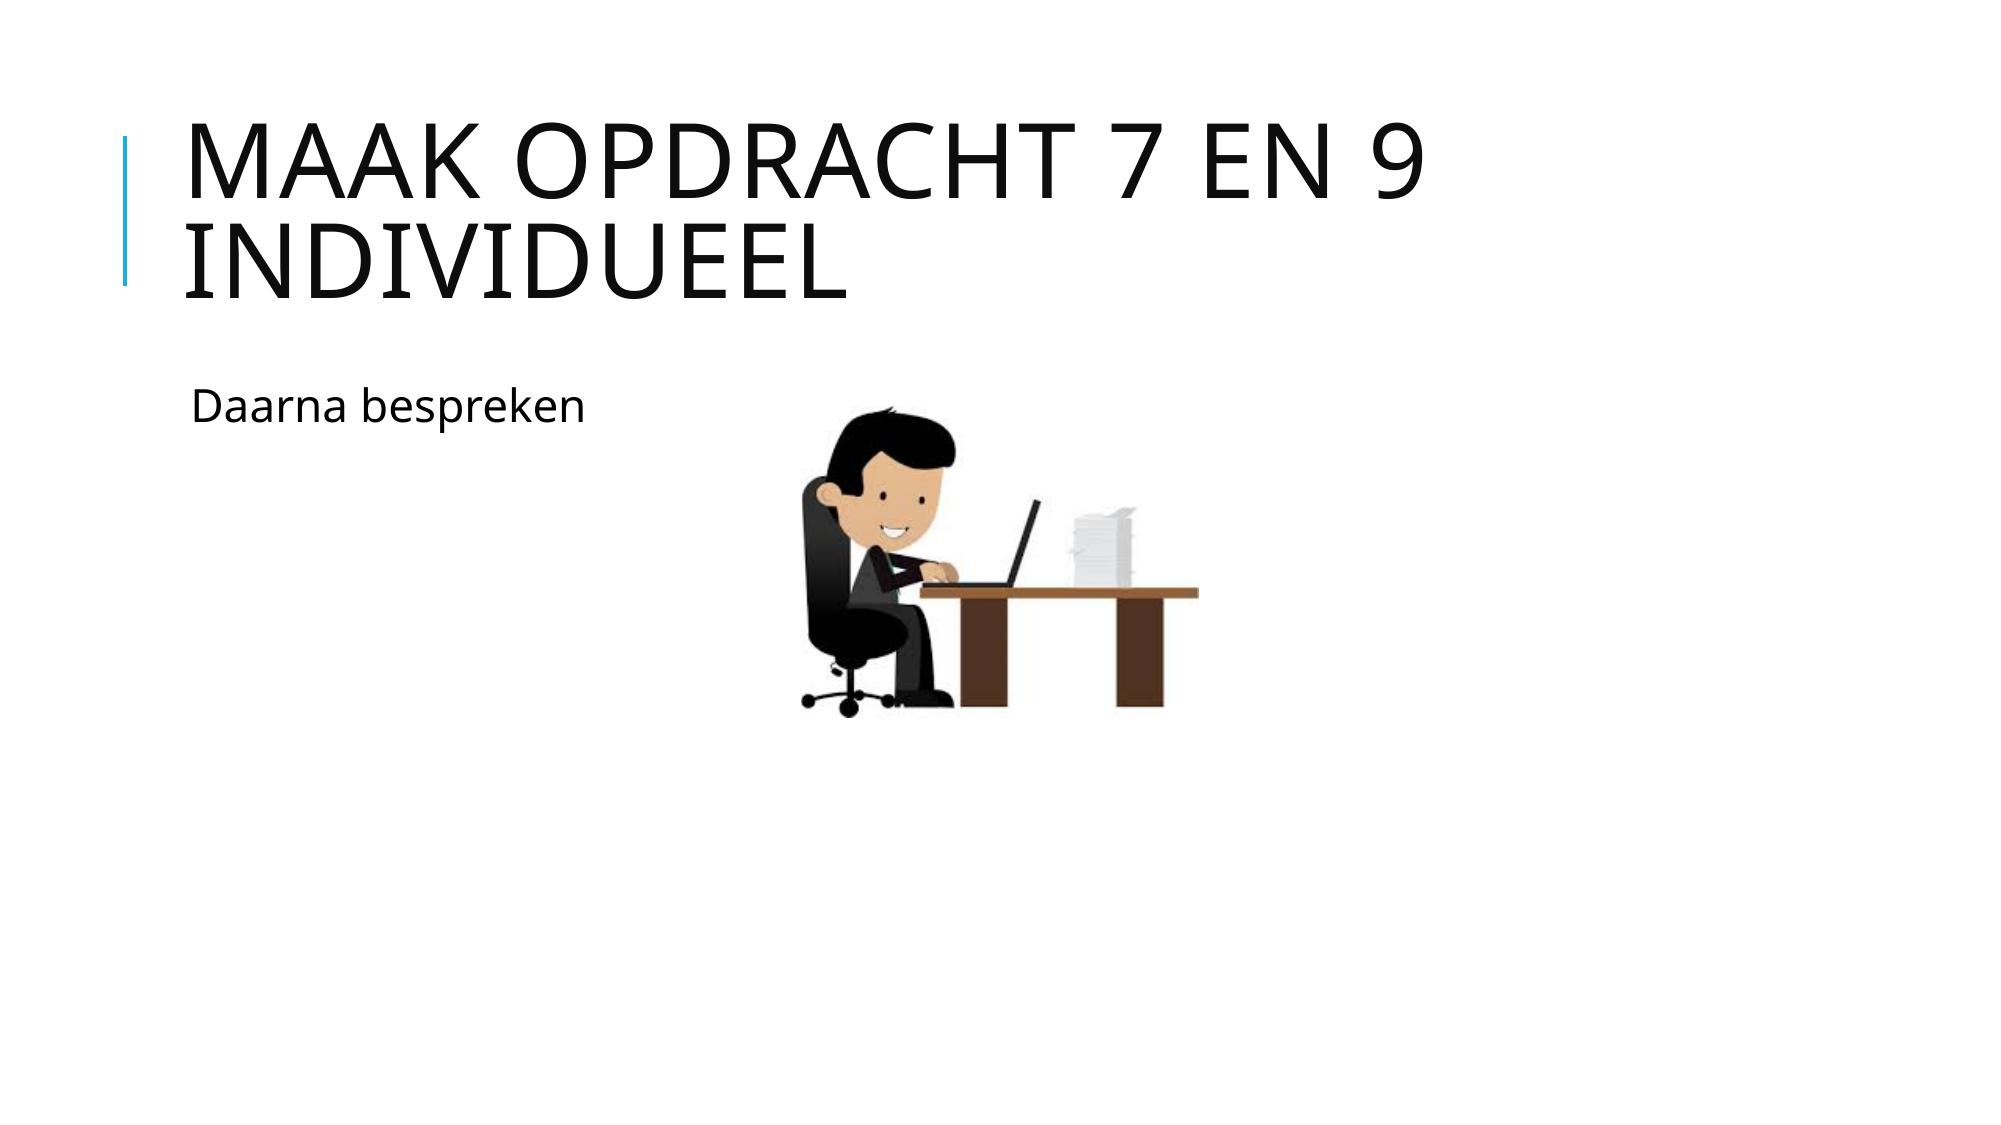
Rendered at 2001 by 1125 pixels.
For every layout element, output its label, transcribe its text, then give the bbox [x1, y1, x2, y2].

picture [801, 406, 1199, 719]
title Maak opdracht 7 en 9 individueel [168, 96, 1763, 342]
list Daarna bespreken [168, 375, 1763, 1035]
